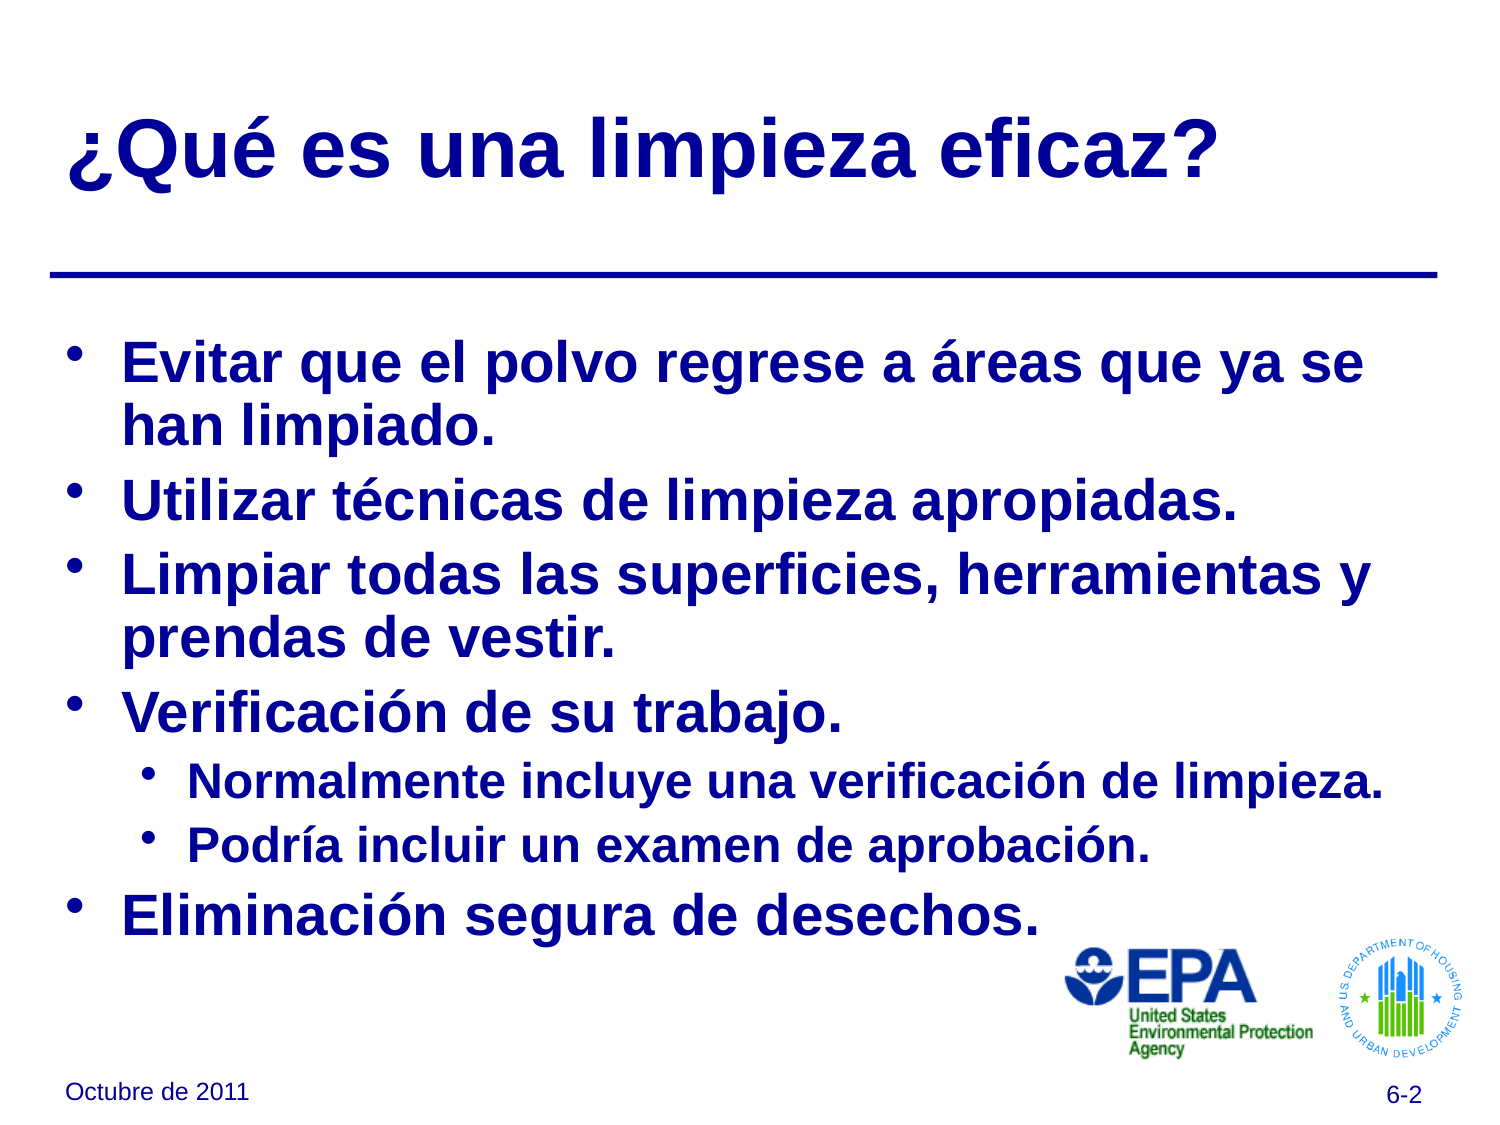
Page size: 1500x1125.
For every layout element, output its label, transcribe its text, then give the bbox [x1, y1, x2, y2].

list Evitar que el polvo regrese a áreas que ya se han limpiado. Utilizar técnicas de limpieza apropiadas. Limpiar todas las superficies, herramientas y prendas de vestir. Verificación de su trabajo. Normalmente incluye una verificación de limpieza. Podría incluir un examen de aprobación. Eliminación segura de desechos. [49, 324, 1438, 1001]
slide_number 6-2 [1124, 1049, 1438, 1125]
picture [1062, 1001, 1319, 1064]
picture [1337, 937, 1463, 1059]
slide_number Octubre de 2011 [49, 1049, 363, 1125]
title ¿Qué es una limpieza eficaz? [49, 49, 1438, 238]
